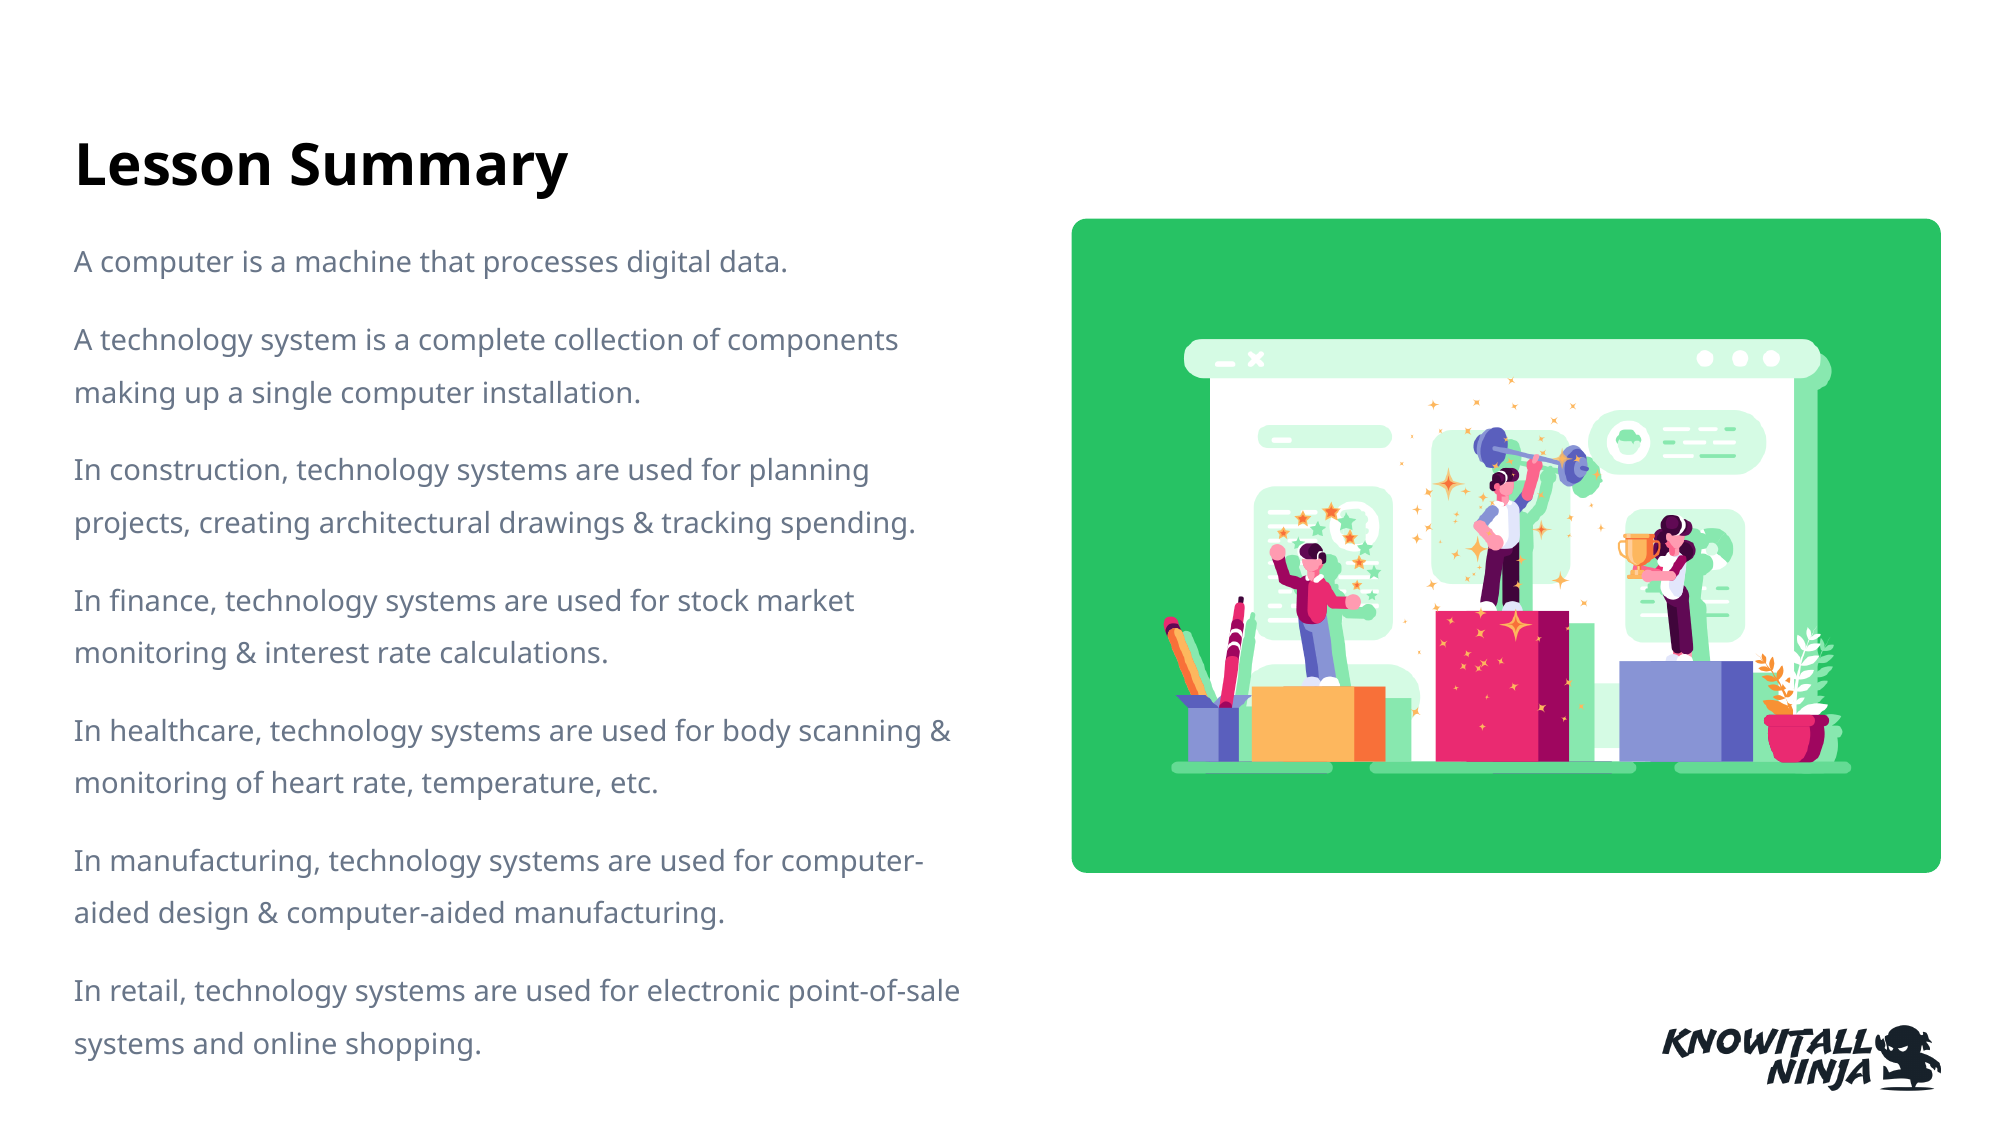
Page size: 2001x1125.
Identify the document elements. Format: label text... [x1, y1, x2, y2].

picture [1662, 1025, 1941, 1091]
title Lesson Summary [59, 117, 1000, 206]
picture [1071, 218, 1942, 874]
list A computer is a machine that processes digital data. A technology system is a complete collection of components making up a single computer installation. In construction, technology systems are used for planning projects, creating architectural drawings & tracking spending. In finance, technology systems are used for stock market monitoring & interest rate calculations. In healthcare, technology systems are used for body scanning & monitoring of heart rate, temperature, etc. In manufacturing, technology systems are used for computer-aided design & computer-aided manufacturing. In retail, technology systems are used for electronic point-of-sale systems and online shopping. [59, 218, 1000, 1091]
